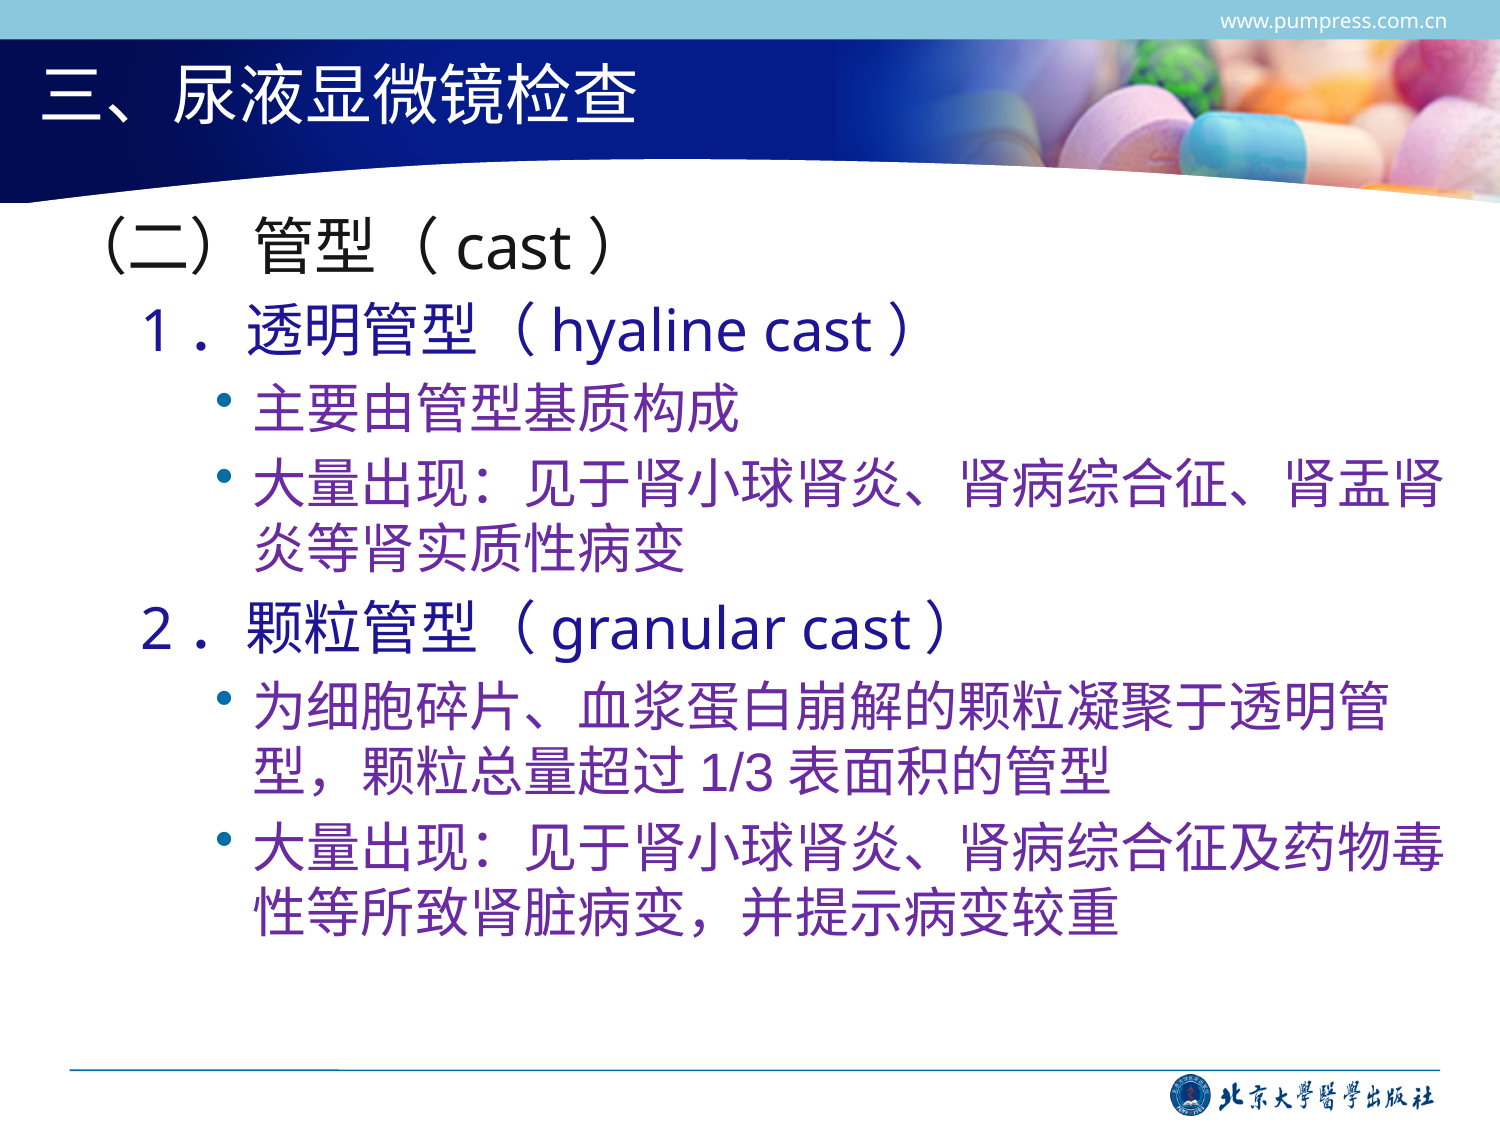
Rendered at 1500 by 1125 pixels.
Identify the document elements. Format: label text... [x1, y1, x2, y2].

slide_number www.pumpress.com.cn [1024, 0, 1463, 38]
list （二）管型（cast） 1．透明管型（hyaline cast） 主要由管型基质构成 大量出现：见于肾小球肾炎、肾病综合征、肾盂肾炎等肾实质性病变 2．颗粒管型（granular cast） 为细胞碎片、血浆蛋白崩解的颗粒凝聚于透明管型，颗粒总量超过1/3表面积的管型 大量出现：见于肾小球肾炎、肾病综合征及药物毒性等所致肾脏病变，并提示病变较重 [49, 198, 1463, 1026]
picture [1170, 1074, 1436, 1118]
title 三、尿液显微镜检查 [23, 46, 1349, 140]
picture [0, 40, 1500, 203]
